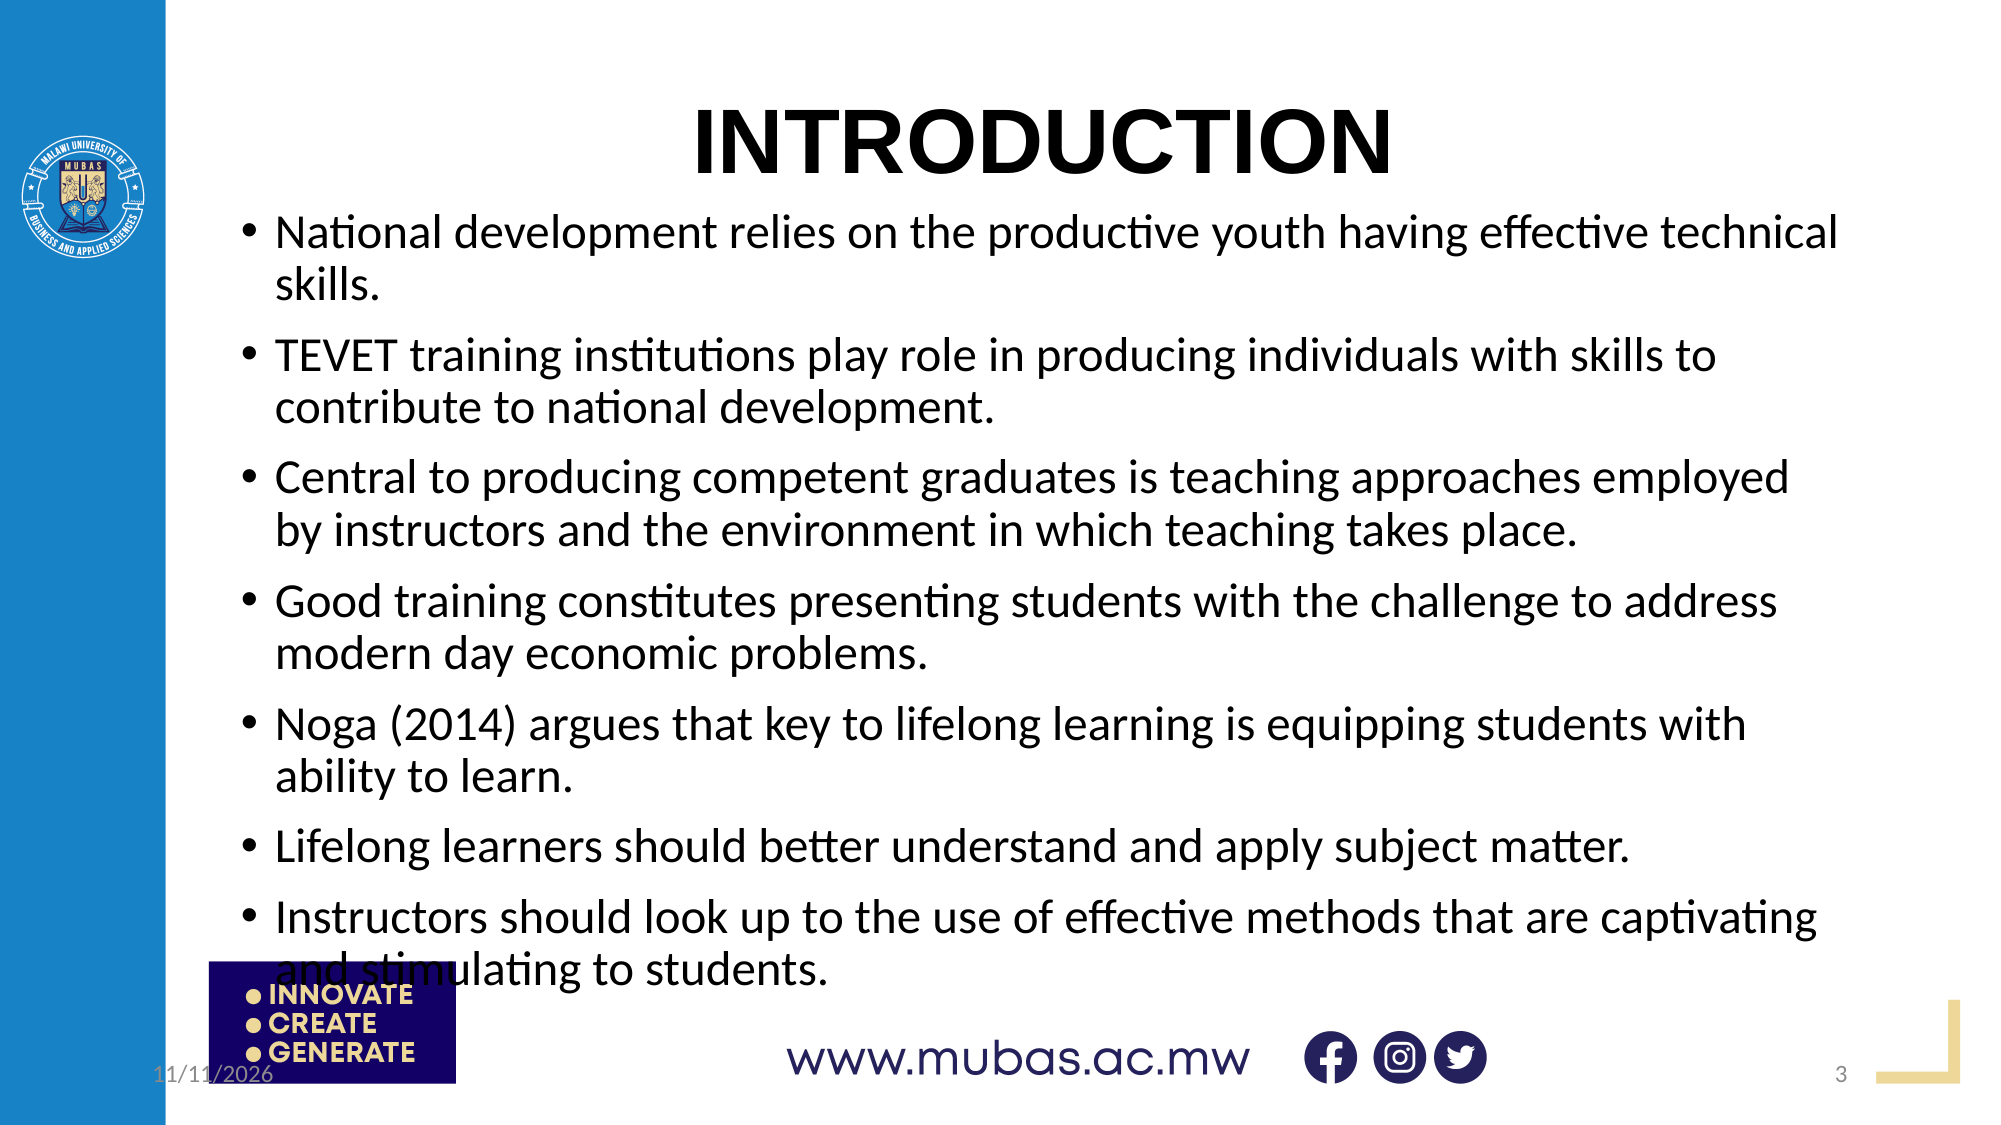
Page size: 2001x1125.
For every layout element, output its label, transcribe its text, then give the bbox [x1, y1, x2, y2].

list National development relies on the productive youth having effective technical skills. TEVET training institutions play role in producing individuals with skills to contribute to national development. Central to producing competent graduates is teaching approaches employed by instructors and the environment in which teaching takes place. Good training constitutes presenting students with the challenge to address modern day economic problems. Noga (2014) argues that key to lifelong learning is equipping students with ability to learn. Lifelong learners should better understand and apply subject matter. Instructors should look up to the use of effective methods that are captivating and stimulating to students. [225, 198, 1863, 1014]
slide_number 3 [1412, 1042, 1863, 1103]
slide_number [137, 1042, 588, 1103]
title INTRODUCTION [225, 59, 1863, 198]
picture [0, 0, 2001, 1125]
